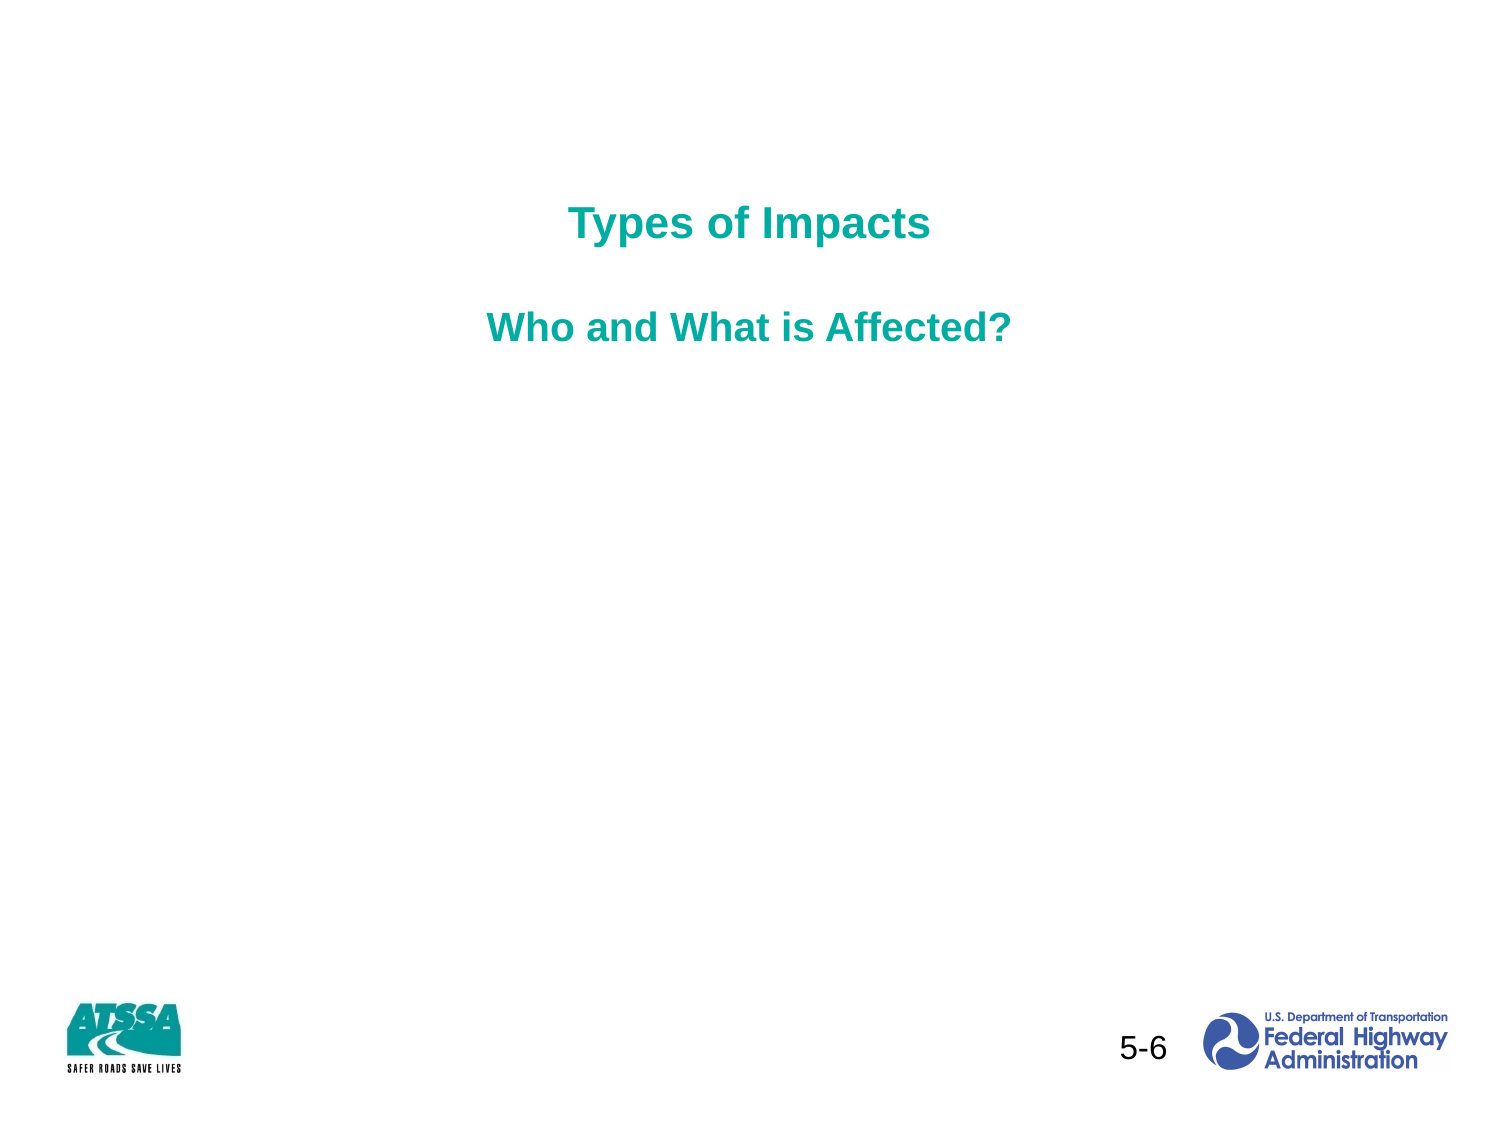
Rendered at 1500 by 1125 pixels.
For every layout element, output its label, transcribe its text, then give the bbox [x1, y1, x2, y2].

picture [63, 997, 185, 1077]
picture [1200, 1008, 1450, 1072]
title Types of Impacts Who and What is Affected? [112, 185, 1388, 410]
